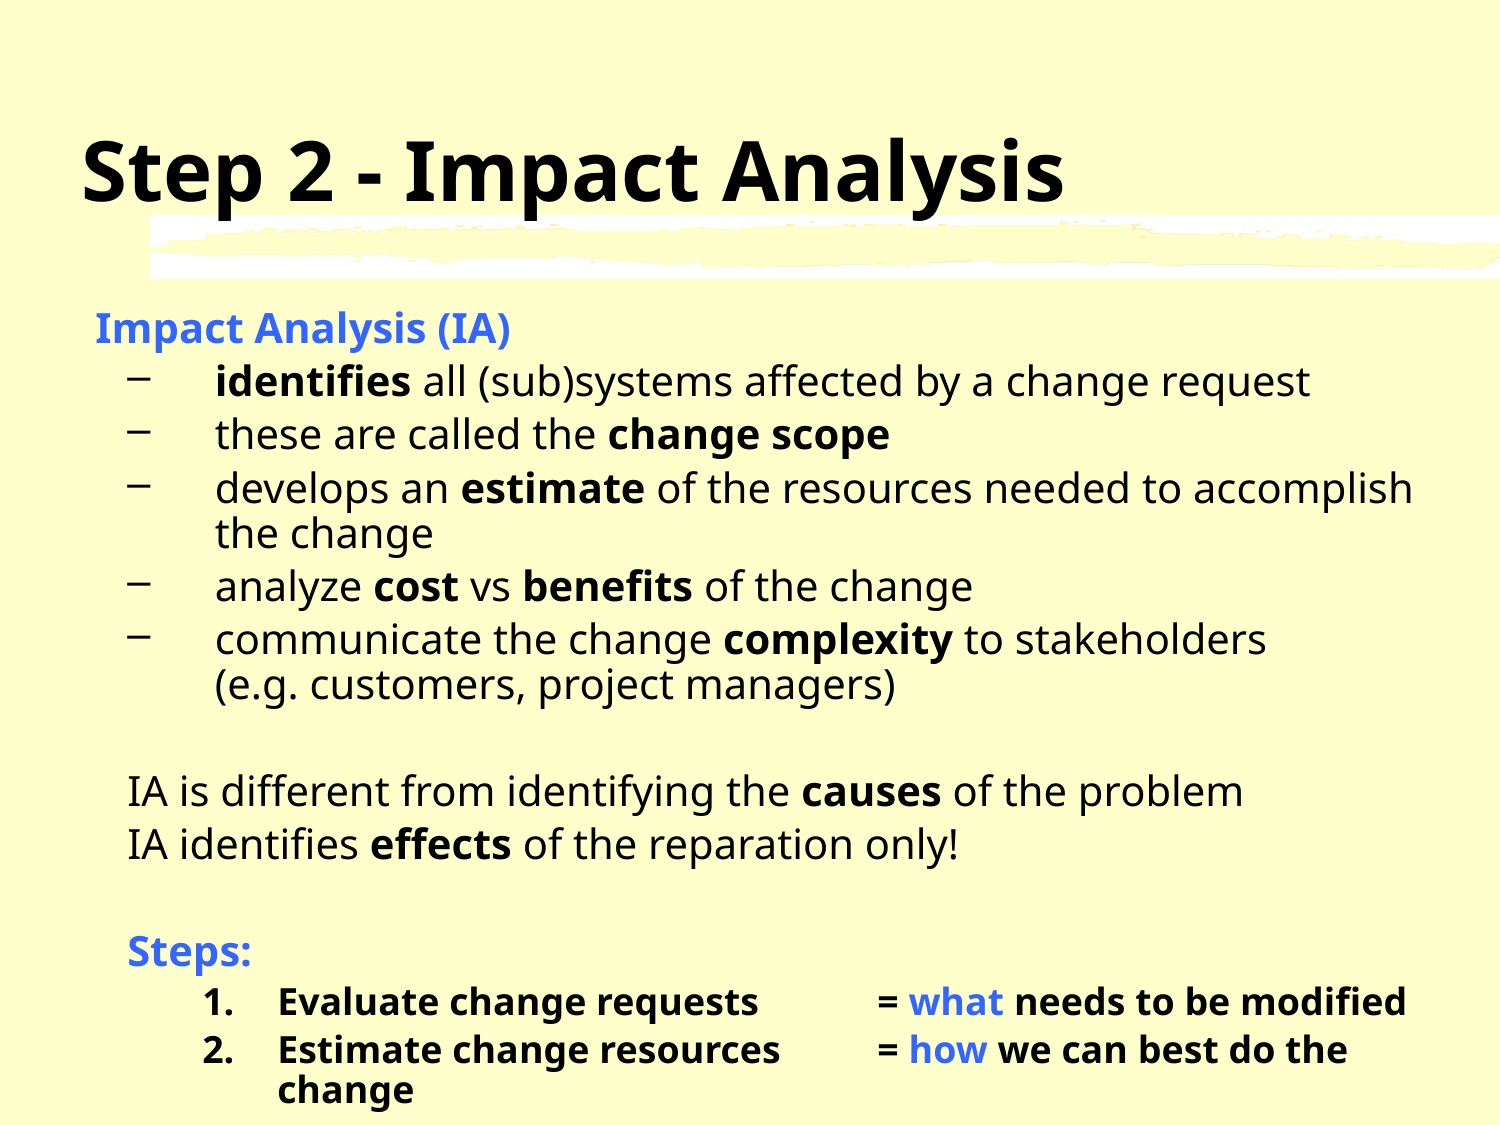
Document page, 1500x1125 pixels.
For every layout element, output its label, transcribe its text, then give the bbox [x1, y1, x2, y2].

title Step 2 - Impact Analysis [66, 37, 1500, 225]
list Impact Analysis (IA) identifies all (sub)systems affected by a change request these are called the change scope develops an estimate of the resources needed to accomplish the change analyze cost vs benefits of the change communicate the change complexity to stakeholders (e.g. customers, project managers) IA is different from identifying the causes of the problem IA identifies effects of the reparation only! Steps: Evaluate change requests = what needs to be modified Estimate change resources = how we can best do the change [37, 299, 1500, 1125]
